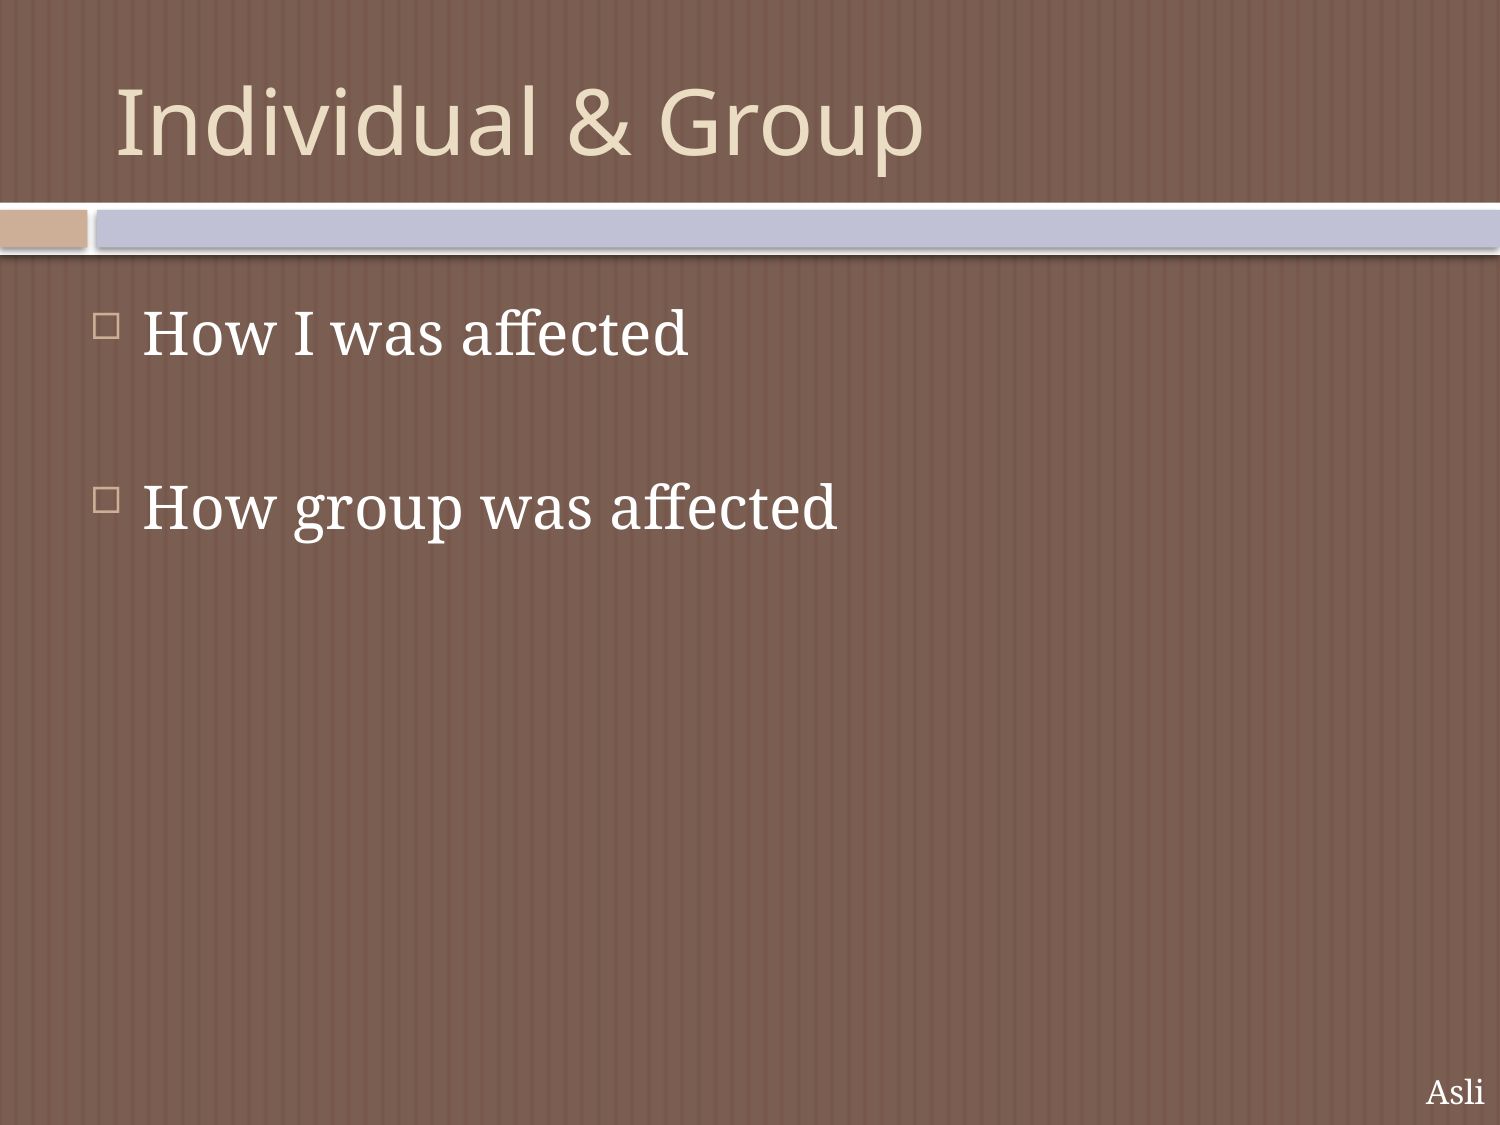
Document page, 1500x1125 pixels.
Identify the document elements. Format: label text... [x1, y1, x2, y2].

title Individual & Group [100, 37, 1439, 201]
text_box Asli [1175, 1064, 1500, 1119]
list How I was affected How group was affected [74, 287, 1426, 1031]
